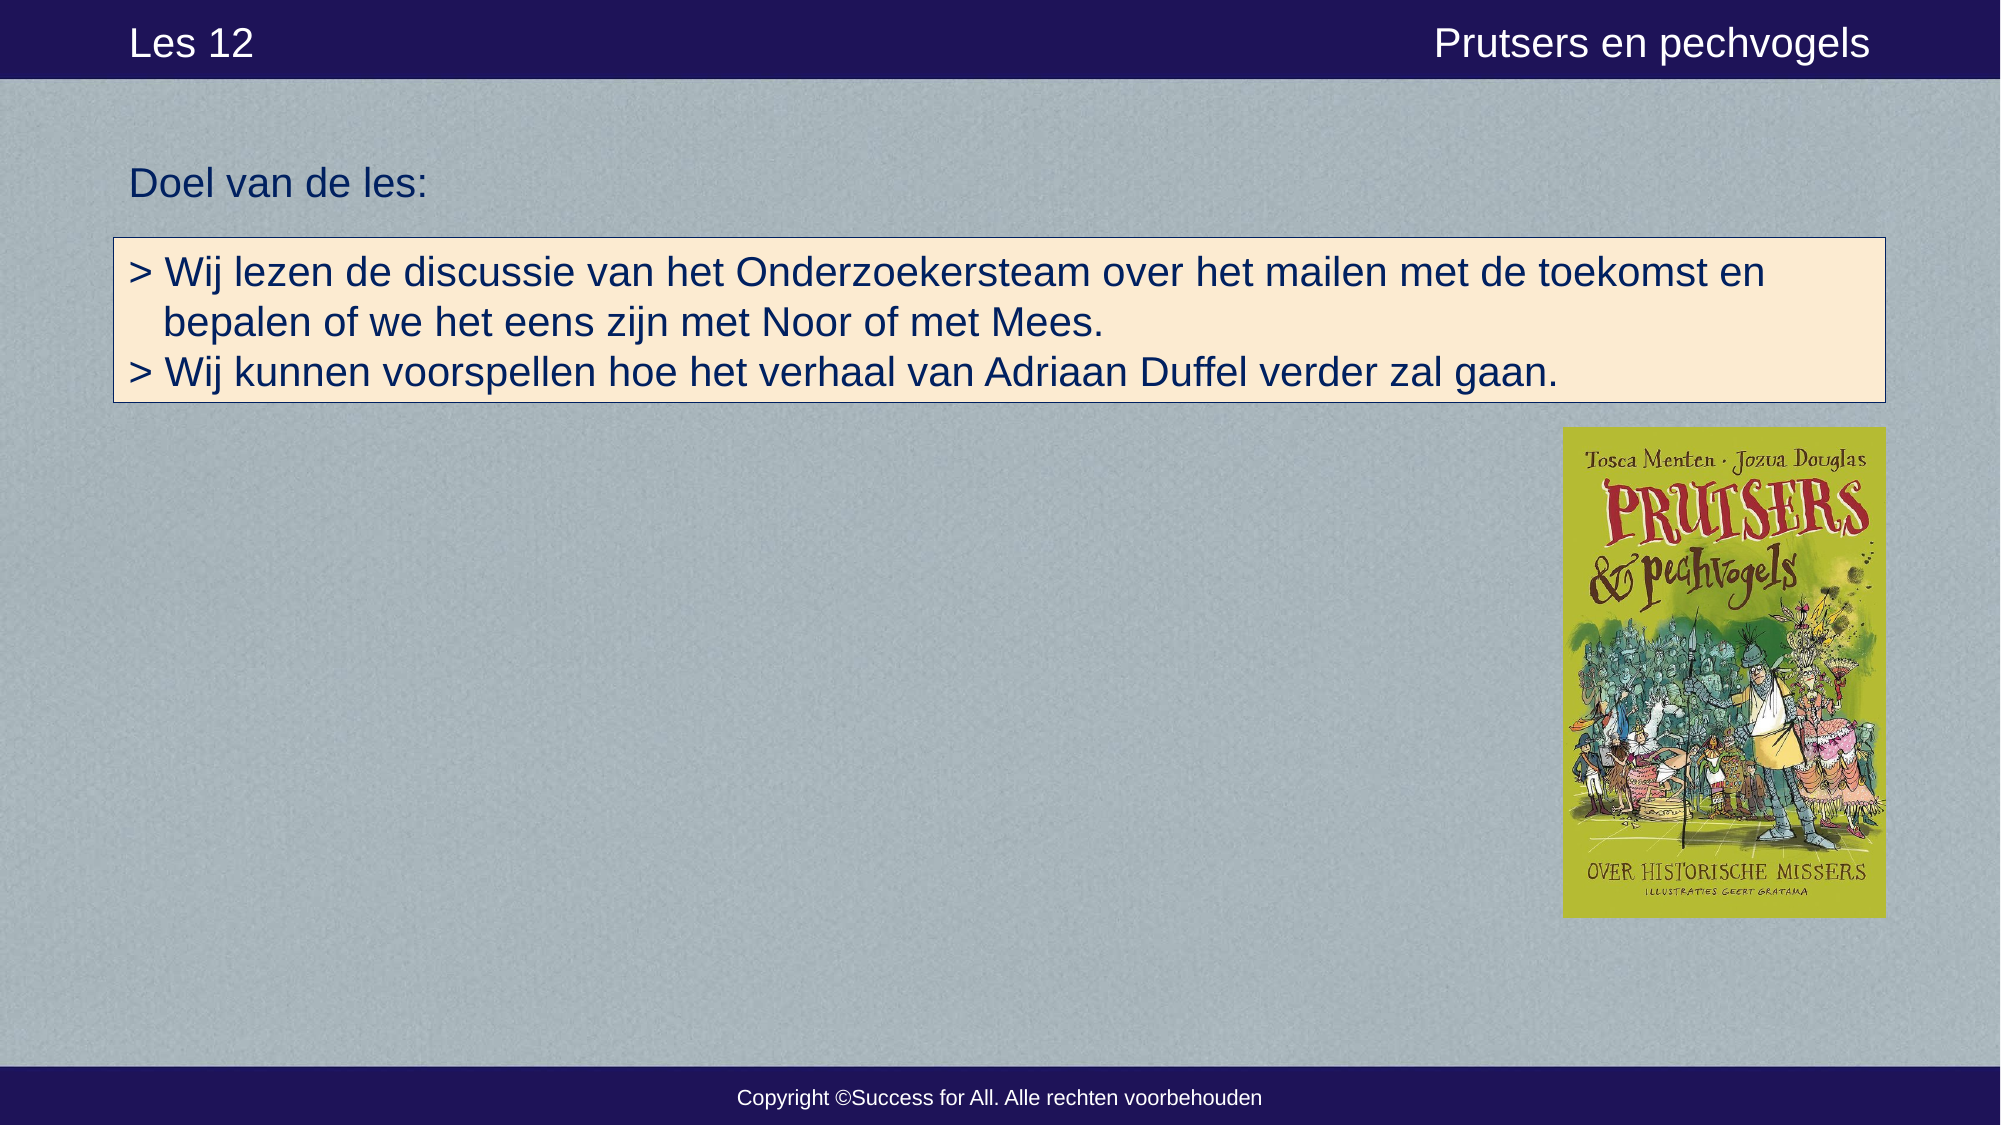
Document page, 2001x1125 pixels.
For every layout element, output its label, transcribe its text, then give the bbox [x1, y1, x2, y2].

text_box Les 12 [114, 8, 354, 73]
text_box > Wij lezen de discussie van het Onderzoekersteam over het mailen met de toekomst en bepalen of we het eens zijn met Noor of met Mees. > Wij kunnen voorspellen hoe het verhaal van Adriaan Duffel verder zal gaan. [113, 237, 1886, 403]
picture [0, 0, 2001, 1125]
text_box Prutsers en pechvogels [999, 8, 1886, 73]
text_box Copyright ©Success for All. Alle rechten voorbehouden [0, 1076, 2000, 1125]
text_box Doel van de les: [113, 148, 1635, 214]
